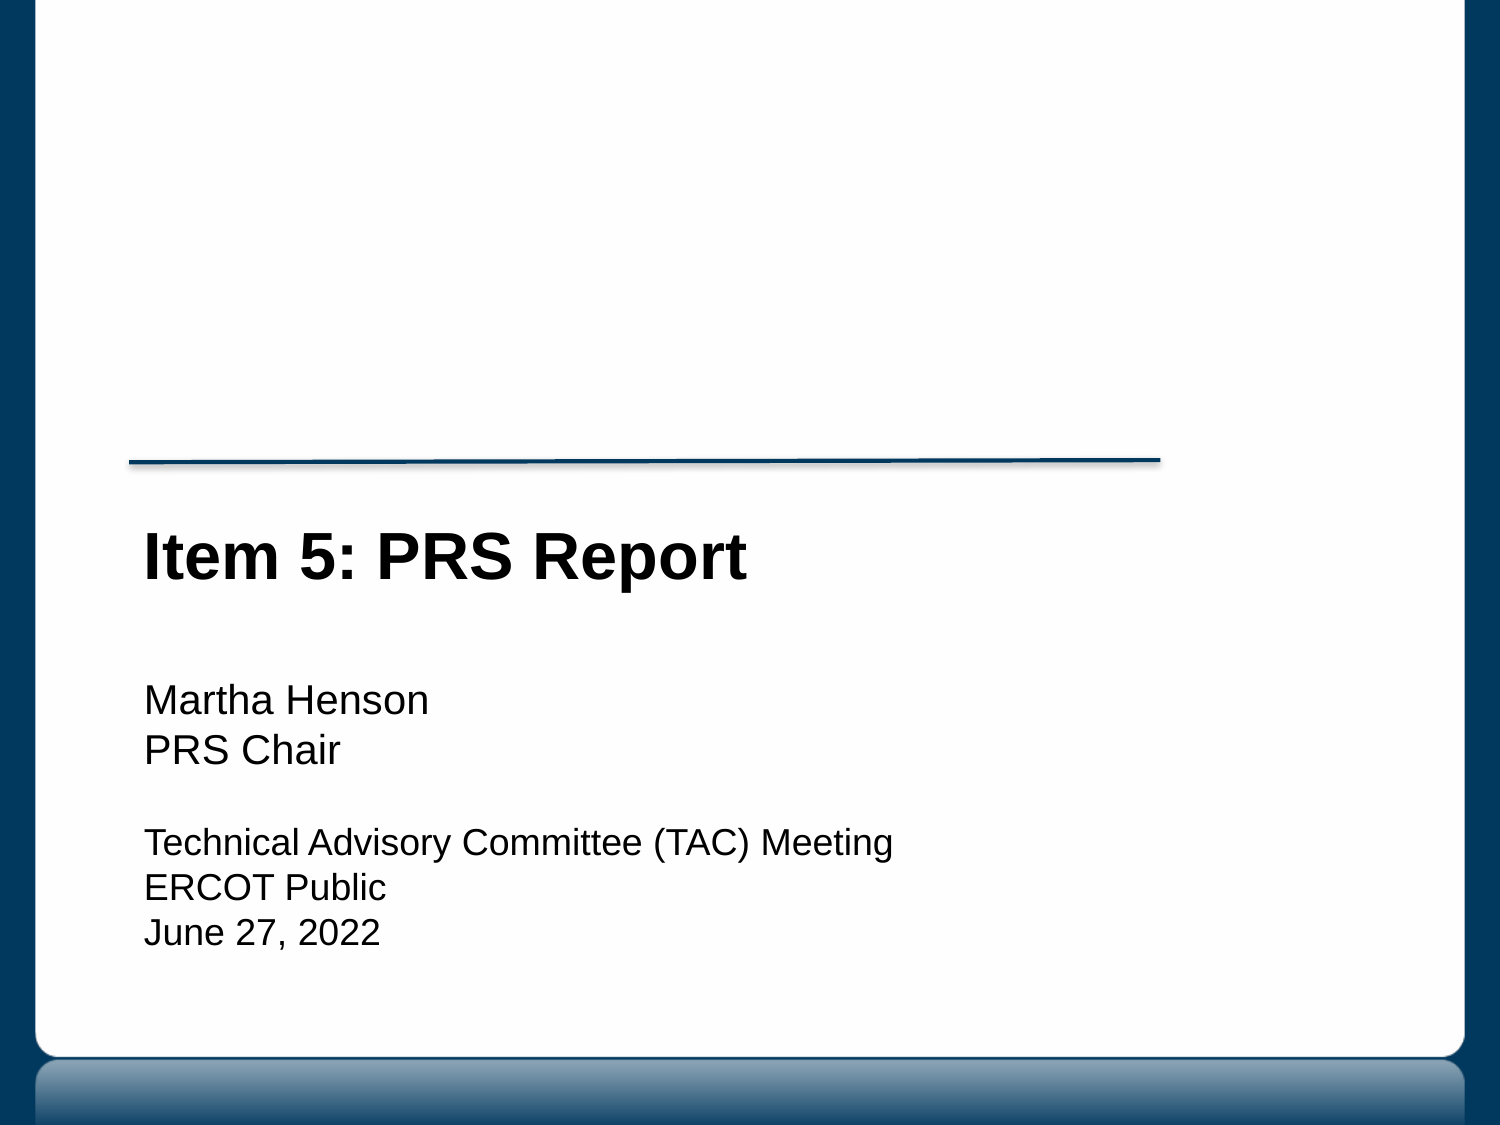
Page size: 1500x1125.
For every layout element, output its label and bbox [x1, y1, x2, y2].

picture [35, 0, 1465, 1125]
text_box [128, 459, 1367, 931]
